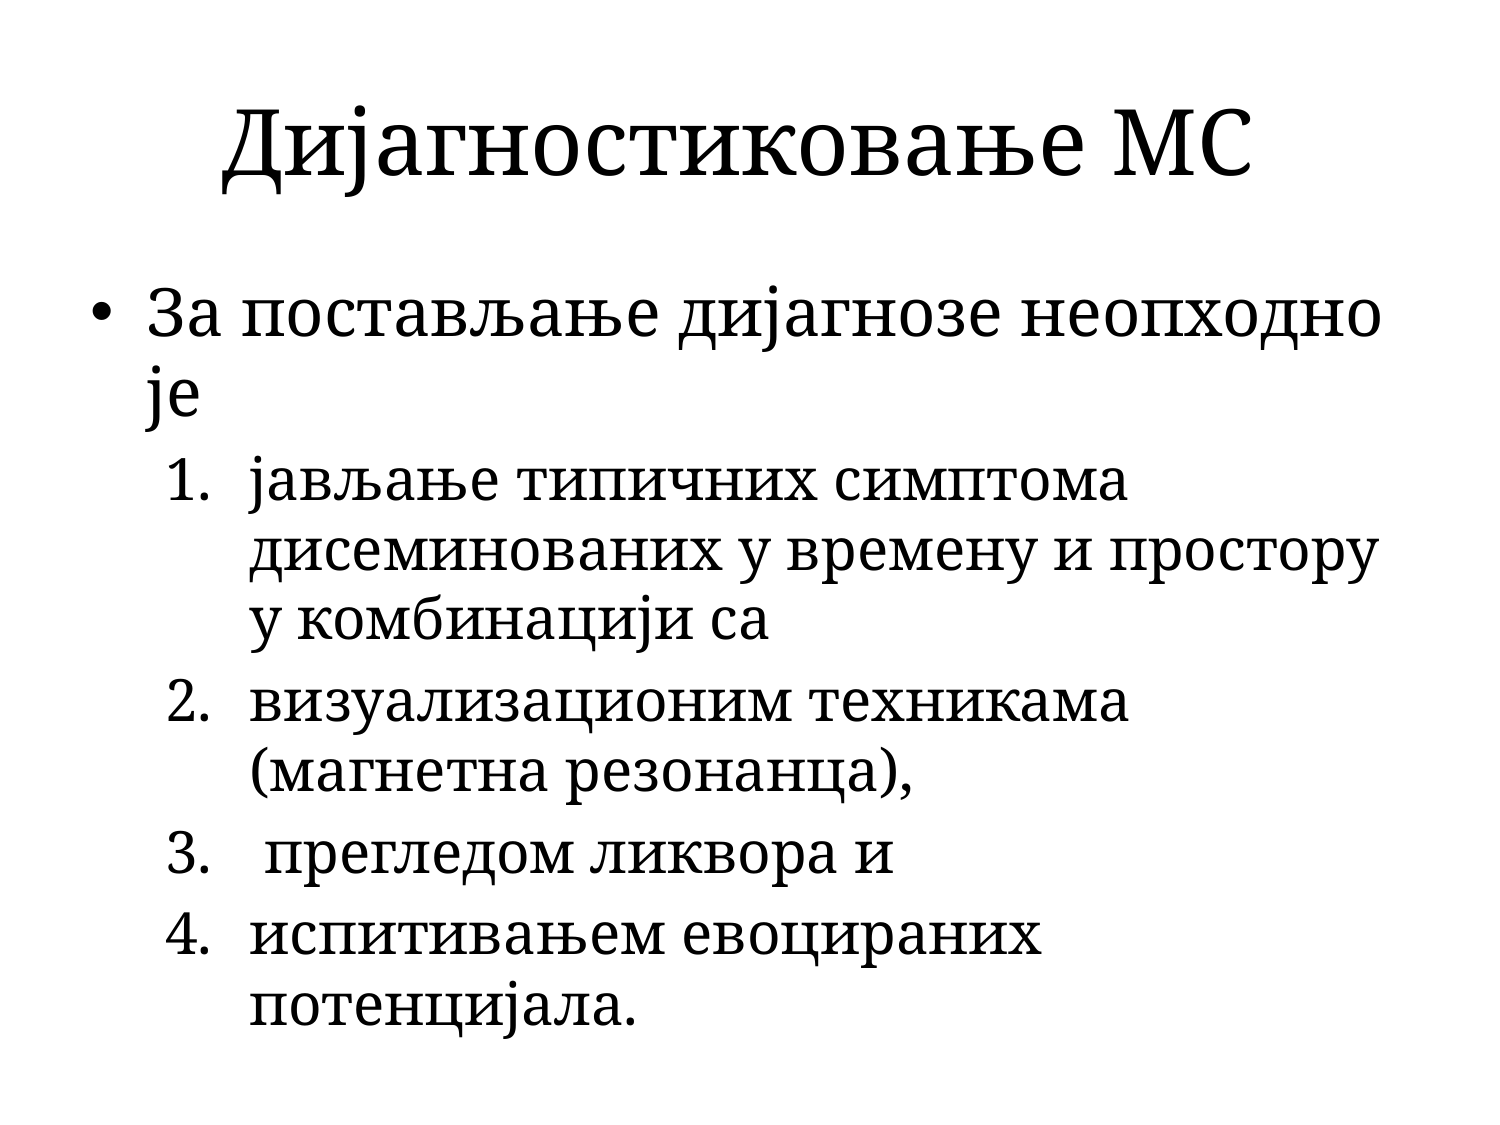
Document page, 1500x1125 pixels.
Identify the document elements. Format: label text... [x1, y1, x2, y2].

title Дијагностиковање МС [75, 45, 1425, 233]
list За постављање дијагнозе неопходно је јављање типичних симптома дисеминованих у времену и простору у комбинацији са визуализационим техникама (магнетна резонанца), прегледом ликвора и испитивањем евоцираних потенцијала. [75, 262, 1425, 1005]
